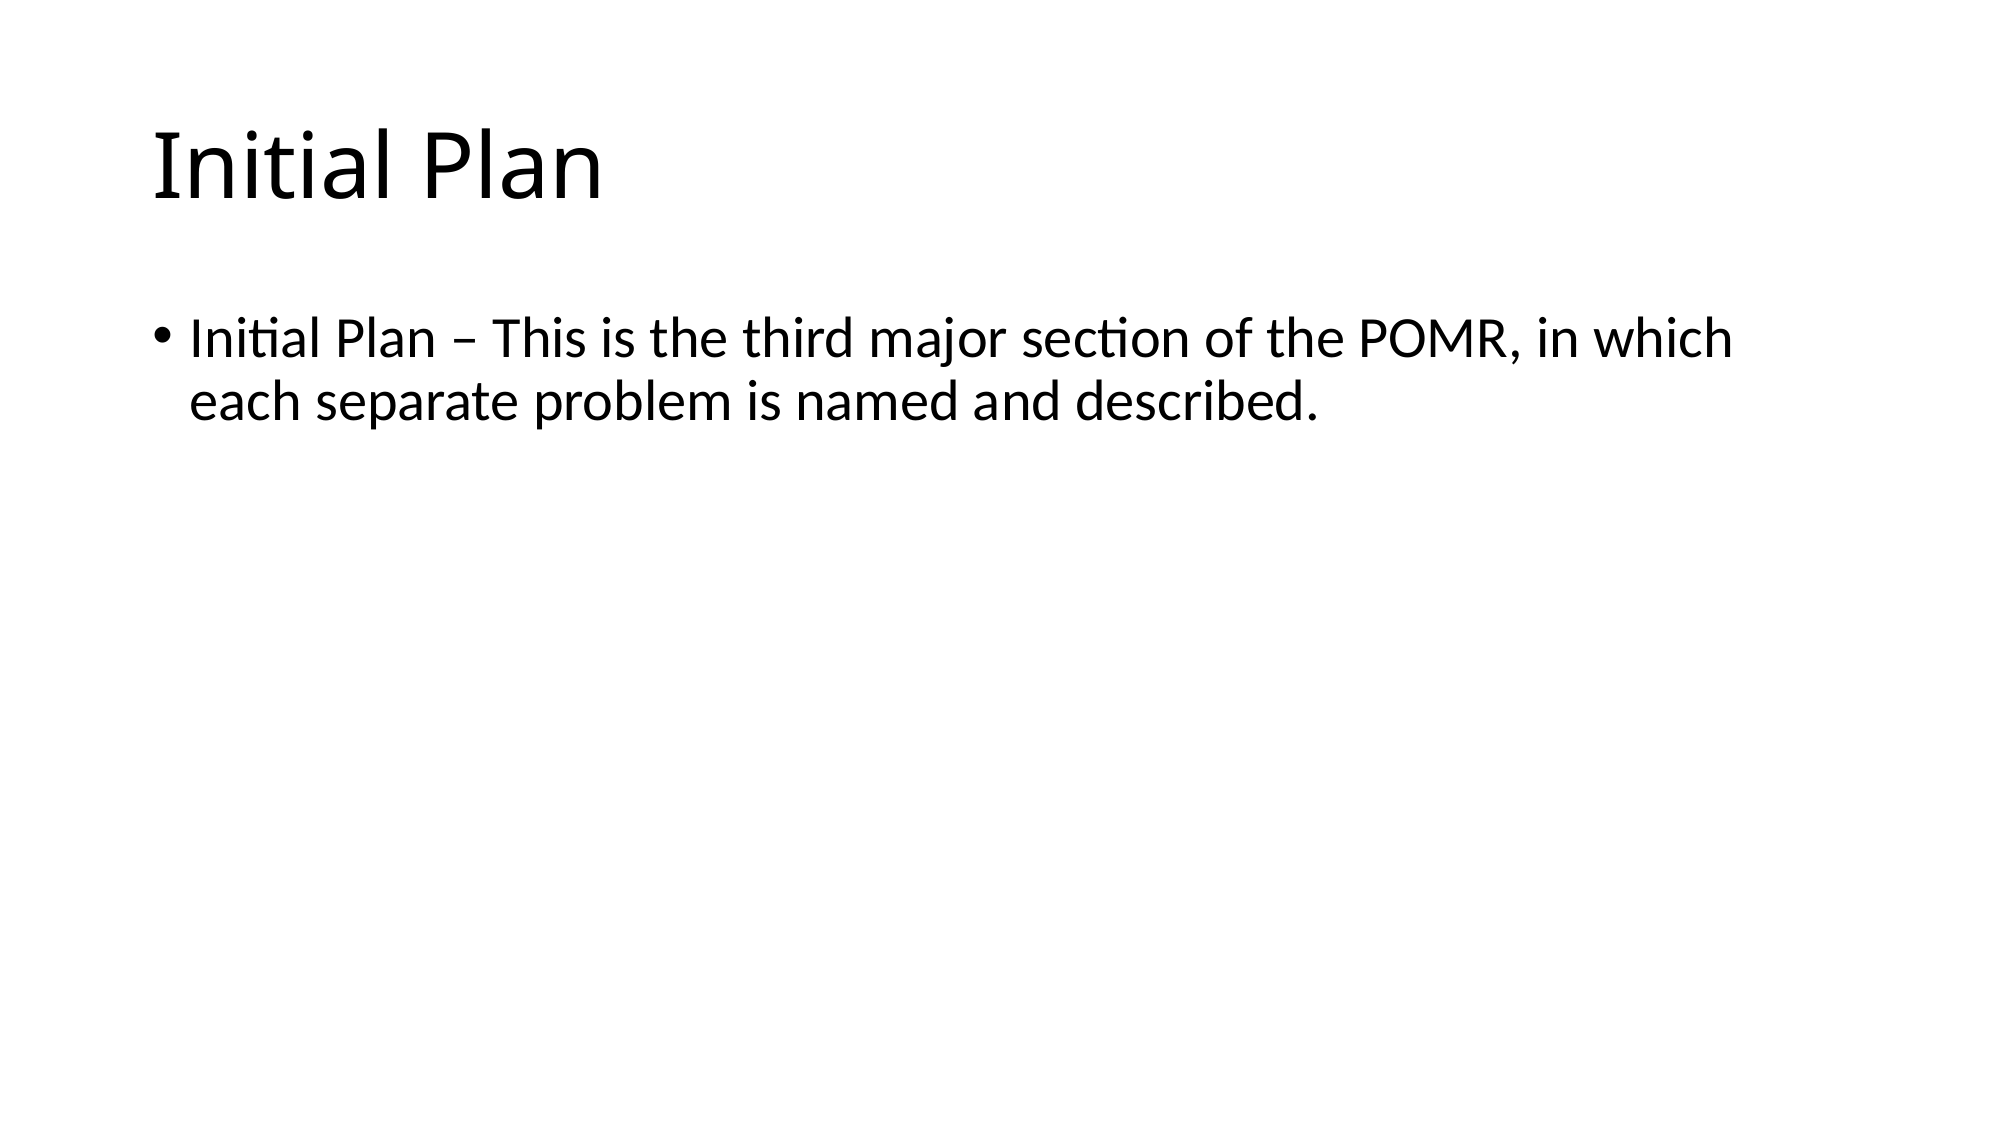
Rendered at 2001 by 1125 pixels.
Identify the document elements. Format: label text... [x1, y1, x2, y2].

title Initial Plan [137, 59, 1863, 278]
list Initial Plan – This is the third major section of the POMR, in which each separate problem is named and described. [137, 299, 1863, 1014]
